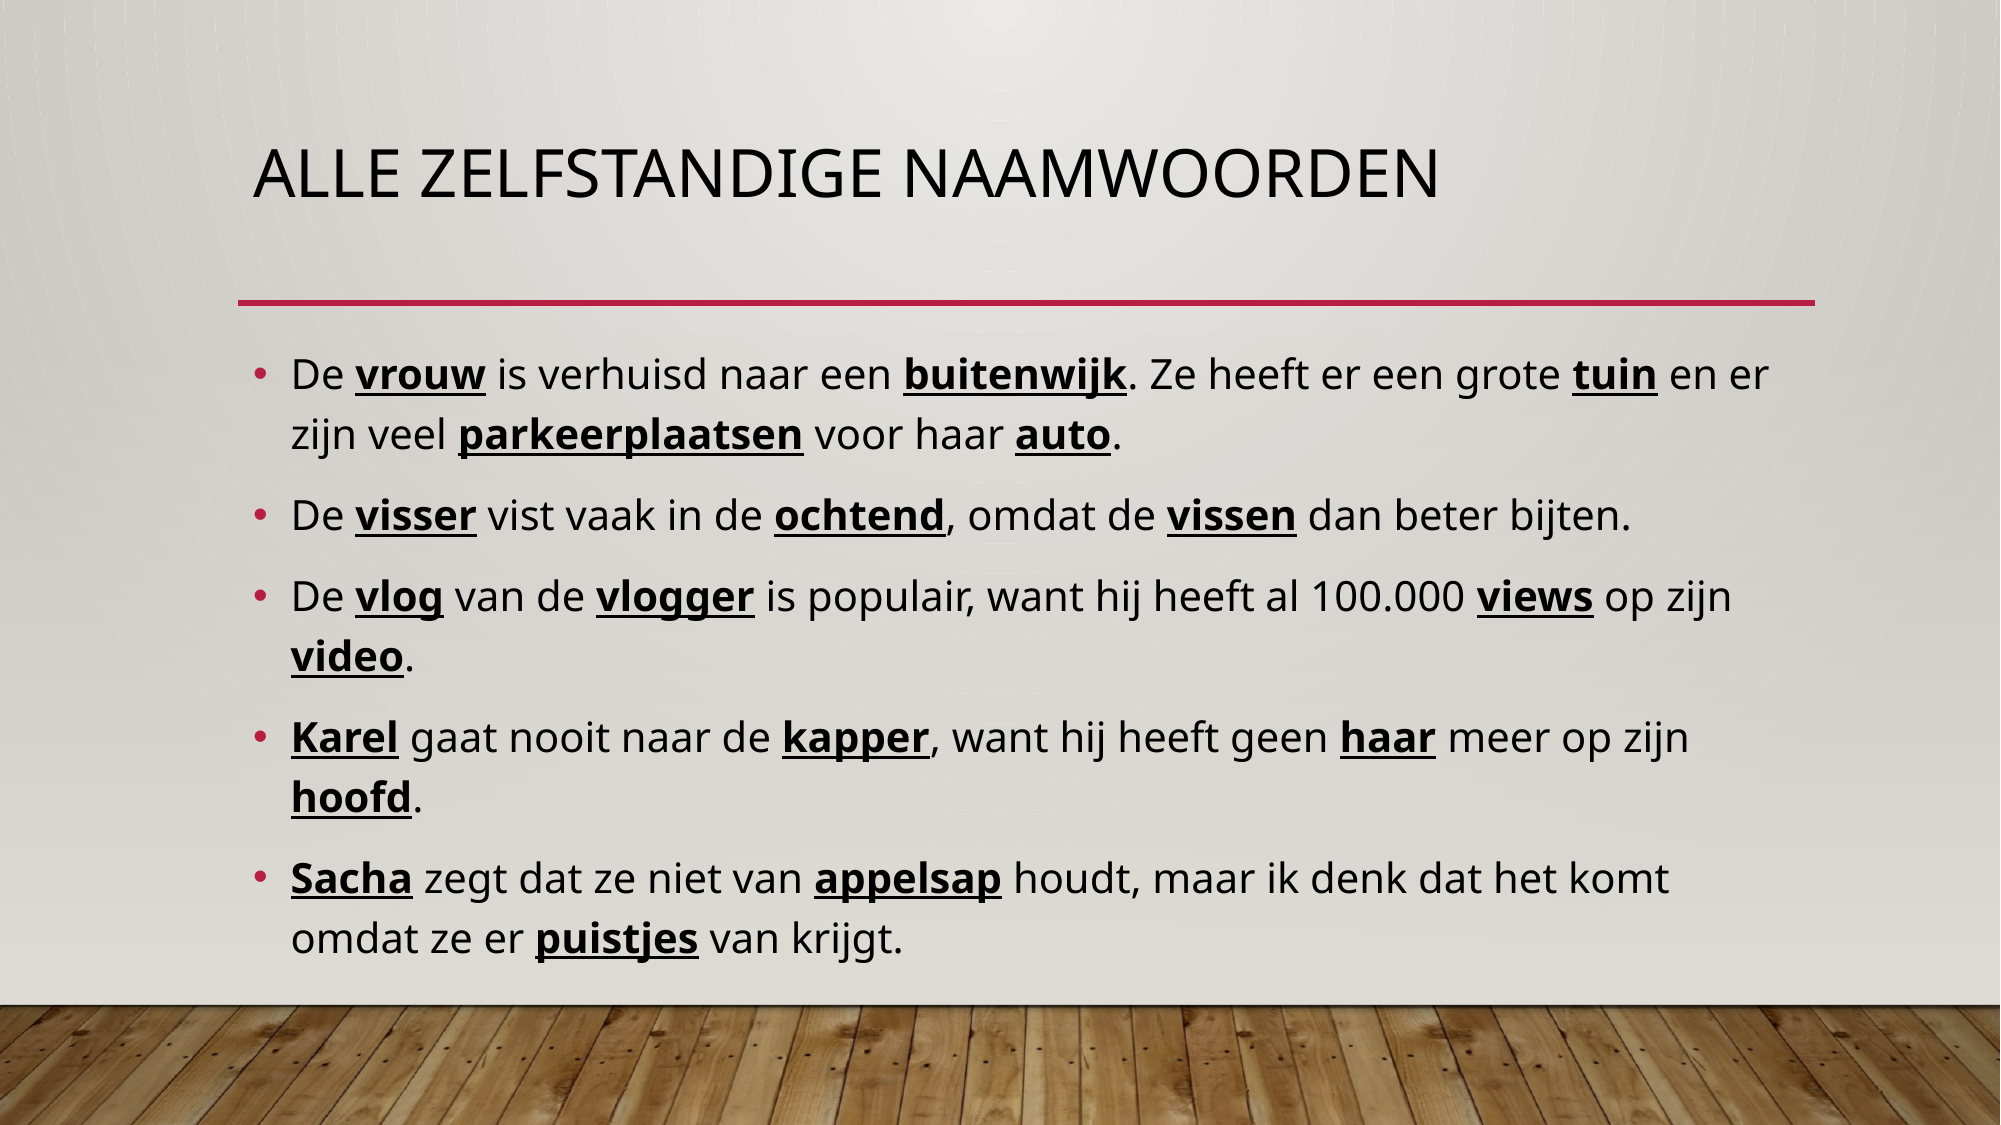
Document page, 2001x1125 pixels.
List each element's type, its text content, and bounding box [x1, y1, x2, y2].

title Alle zelfstandige naamwoorden [238, 131, 1814, 305]
list De vrouw is verhuisd naar een buitenwijk. Ze heeft er een grote tuin en er zijn veel parkeerplaatsen voor haar auto. De visser vist vaak in de ochtend, omdat de vissen dan beter bijten. De vlog van de vlogger is populair, want hij heeft al 100.000 views op zijn video. Karel gaat nooit naar de kapper, want hij heeft geen haar meer op zijn hoofd. Sacha zegt dat ze niet van appelsap houdt, maar ik denk dat het komt omdat ze er puistjes van krijgt. [238, 330, 1814, 897]
picture [0, 1005, 2000, 1125]
